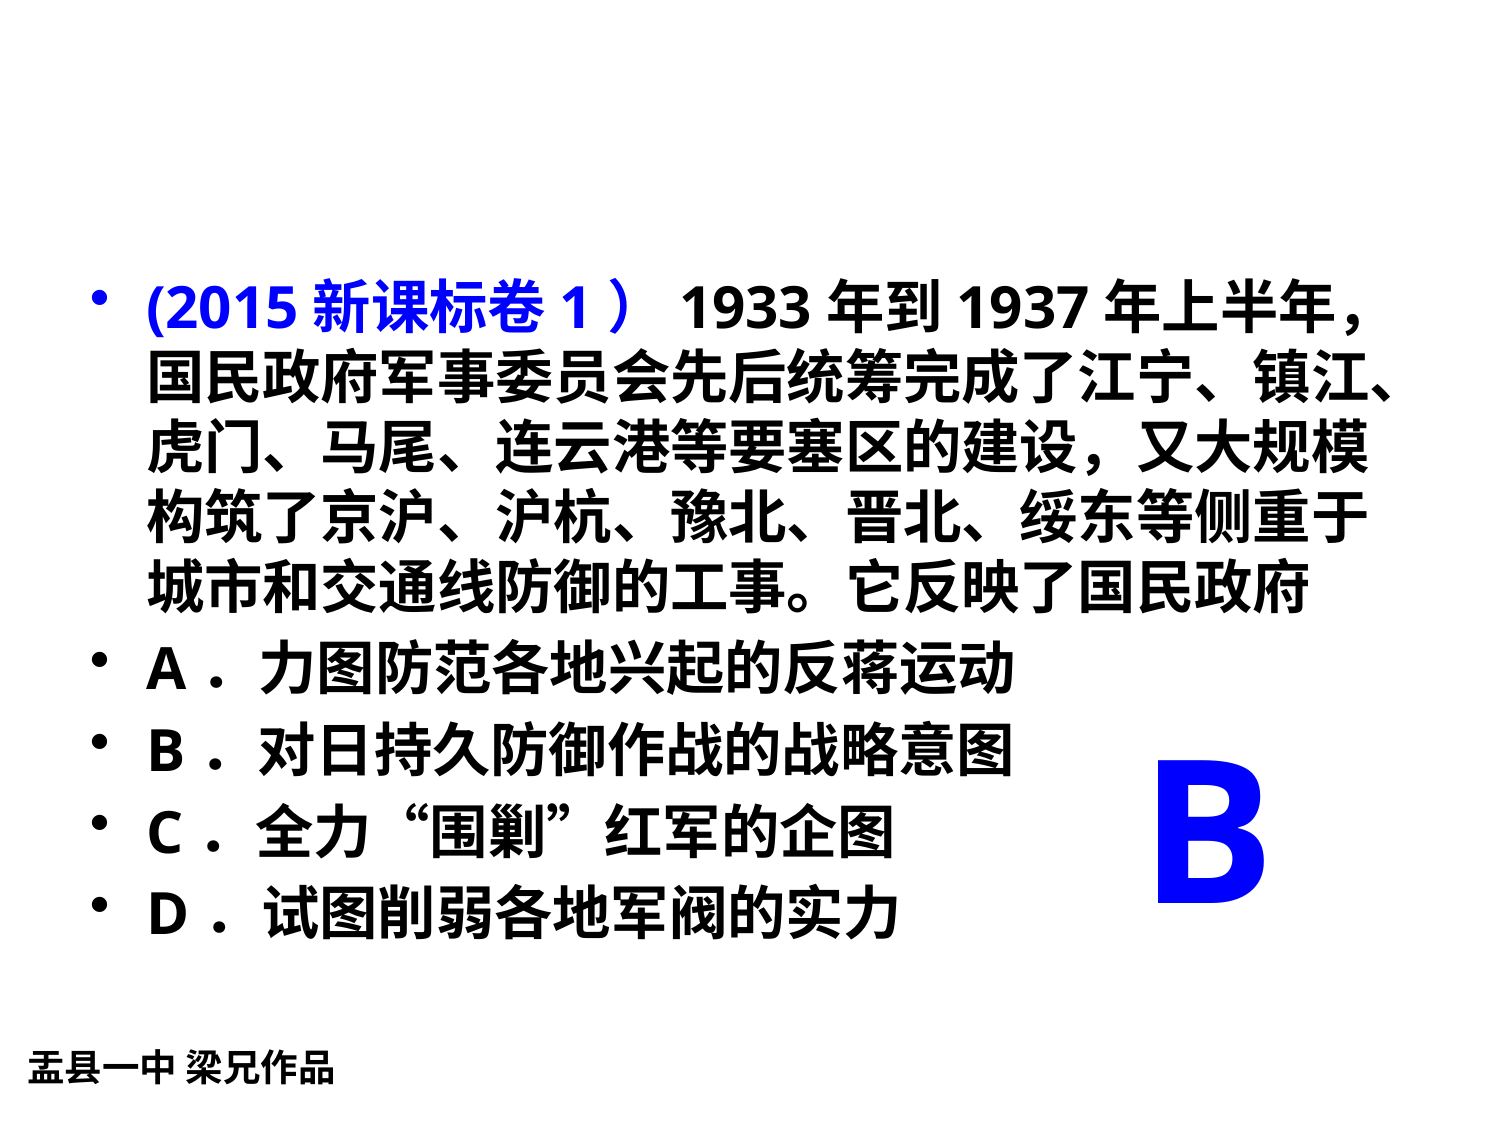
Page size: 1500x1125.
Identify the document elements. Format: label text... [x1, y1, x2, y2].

slide_number 盂县一中 梁兄作品 [12, 1036, 363, 1101]
text_box B [1126, 696, 1291, 952]
list (2015新课标卷1）1933年到1937年上半年，国民政府军事委员会先后统筹完成了江宁、镇江、虎门、马尾、连云港等要塞区的建设，又大规模构筑了京沪、沪杭、豫北、晋北、绥东等侧重于城市和交通线防御的工事。它反映了国民政府 A．力图防范各地兴起的反蒋运动 B．对日持久防御作战的战略意图 C．全力“围剿”红军的企图 D．试图削弱各地军阀的实力 [74, 262, 1426, 1006]
